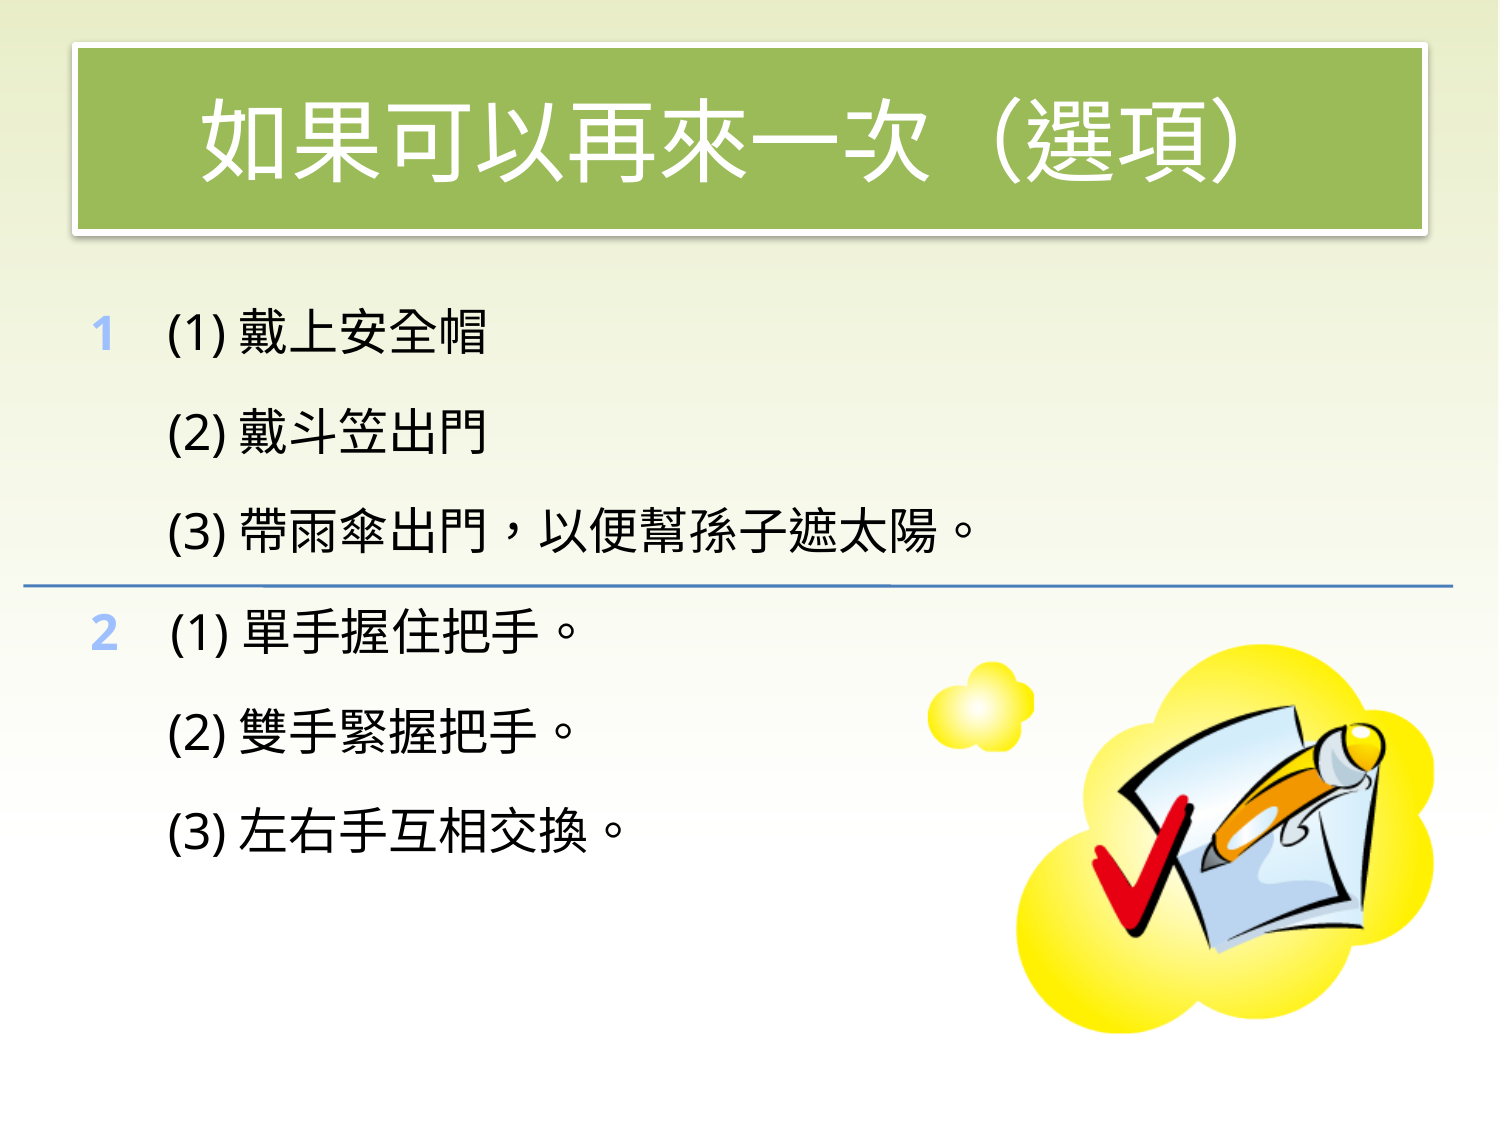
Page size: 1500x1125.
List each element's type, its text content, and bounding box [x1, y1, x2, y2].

list 1 (1)戴上安全帽 (2)戴斗笠出門 (3)帶雨傘出門，以便幫孫子遮太陽。 2 (1)單手握住把手。 (2)雙手緊握把手。 (3)左右手互相交換。 [75, 596, 892, 1102]
picture [0, 0, 1500, 1125]
list 1 (1)戴上安全帽 (2)戴斗笠出門 (3)帶雨傘出門，以便幫孫子遮太陽。 2 (1)單手握住把手。 (2)雙手緊握把手。 (3)左右手互相交換。 [75, 262, 1442, 584]
title 如果可以再來一次（選項） [72, 42, 1428, 236]
